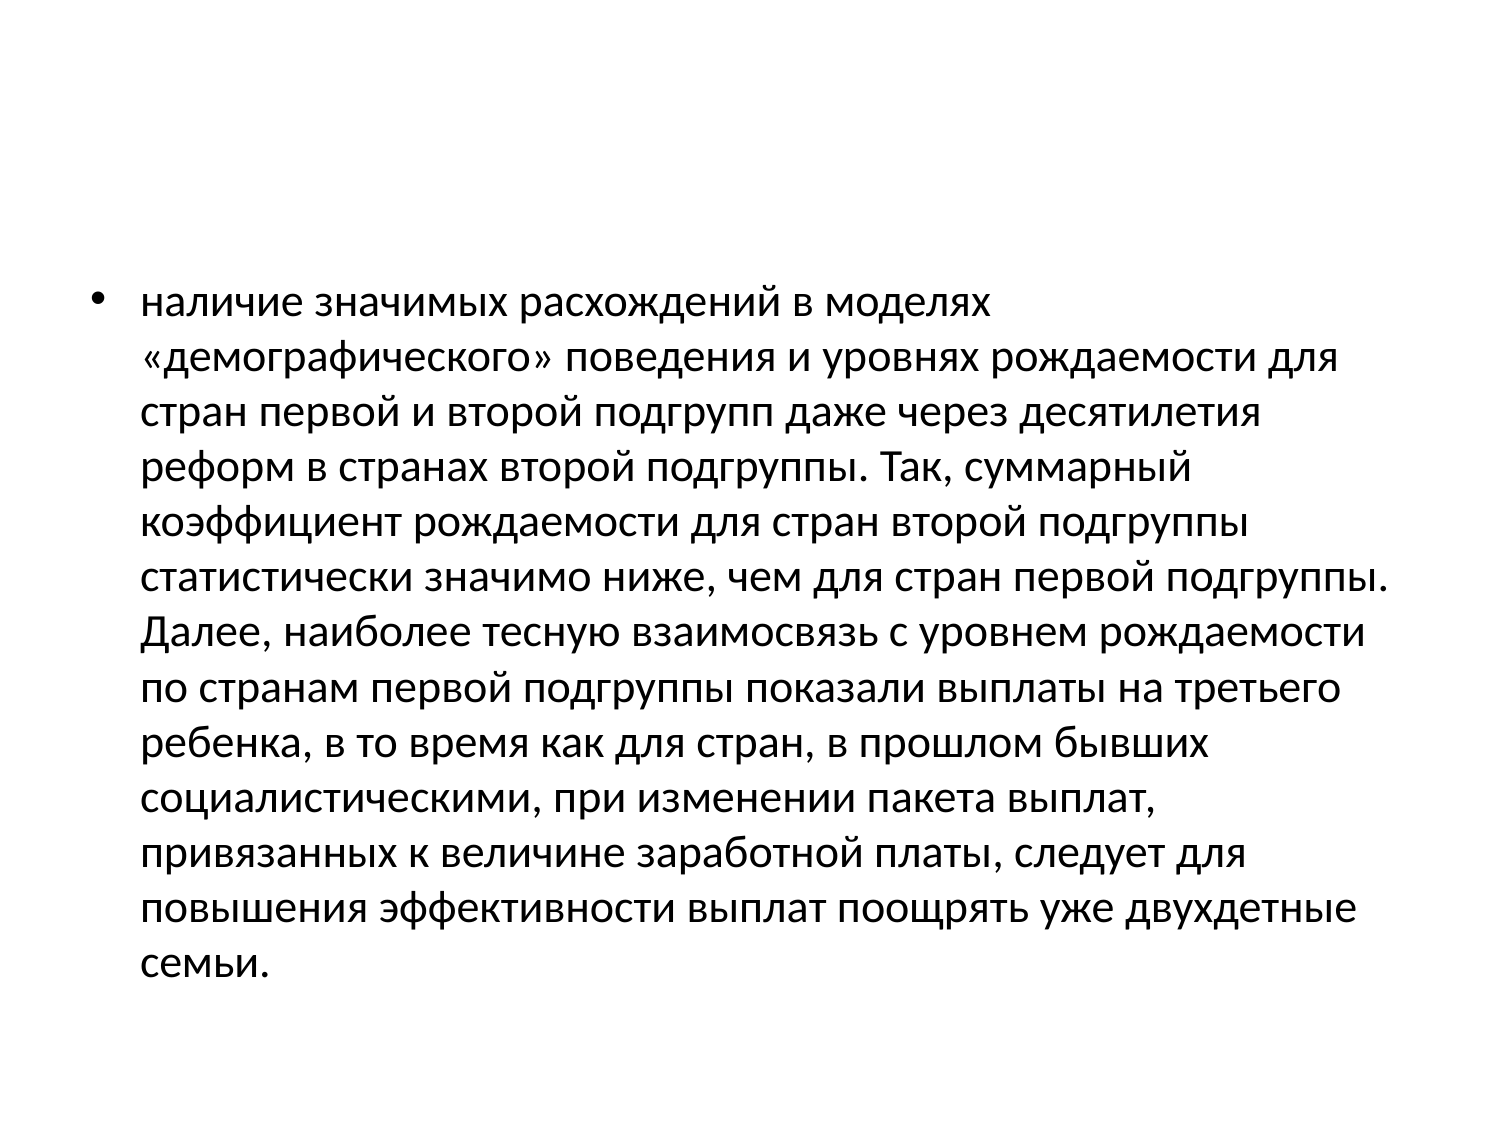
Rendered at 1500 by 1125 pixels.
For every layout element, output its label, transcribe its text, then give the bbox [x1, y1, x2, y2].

list наличие значимых расхождений в моделях «демографического» поведения и уровнях рождаемости для стран первой и второй подгрупп даже через десятилетия реформ в странах второй подгруппы. Так, суммарный коэффициент рождаемости для стран второй подгруппы статистически значимо ниже, чем для стран первой подгруппы. Далее, наиболее тесную взаимосвязь с уровнем рождаемости по странам первой подгруппы показали выплаты на третьего ребенка, в то время как для стран, в прошлом бывших социалистическими, при изменении пакета выплат, привязанных к величине заработной платы, следует для повышения эффективности выплат поощрять уже двухдетные семьи. [75, 262, 1425, 1005]
